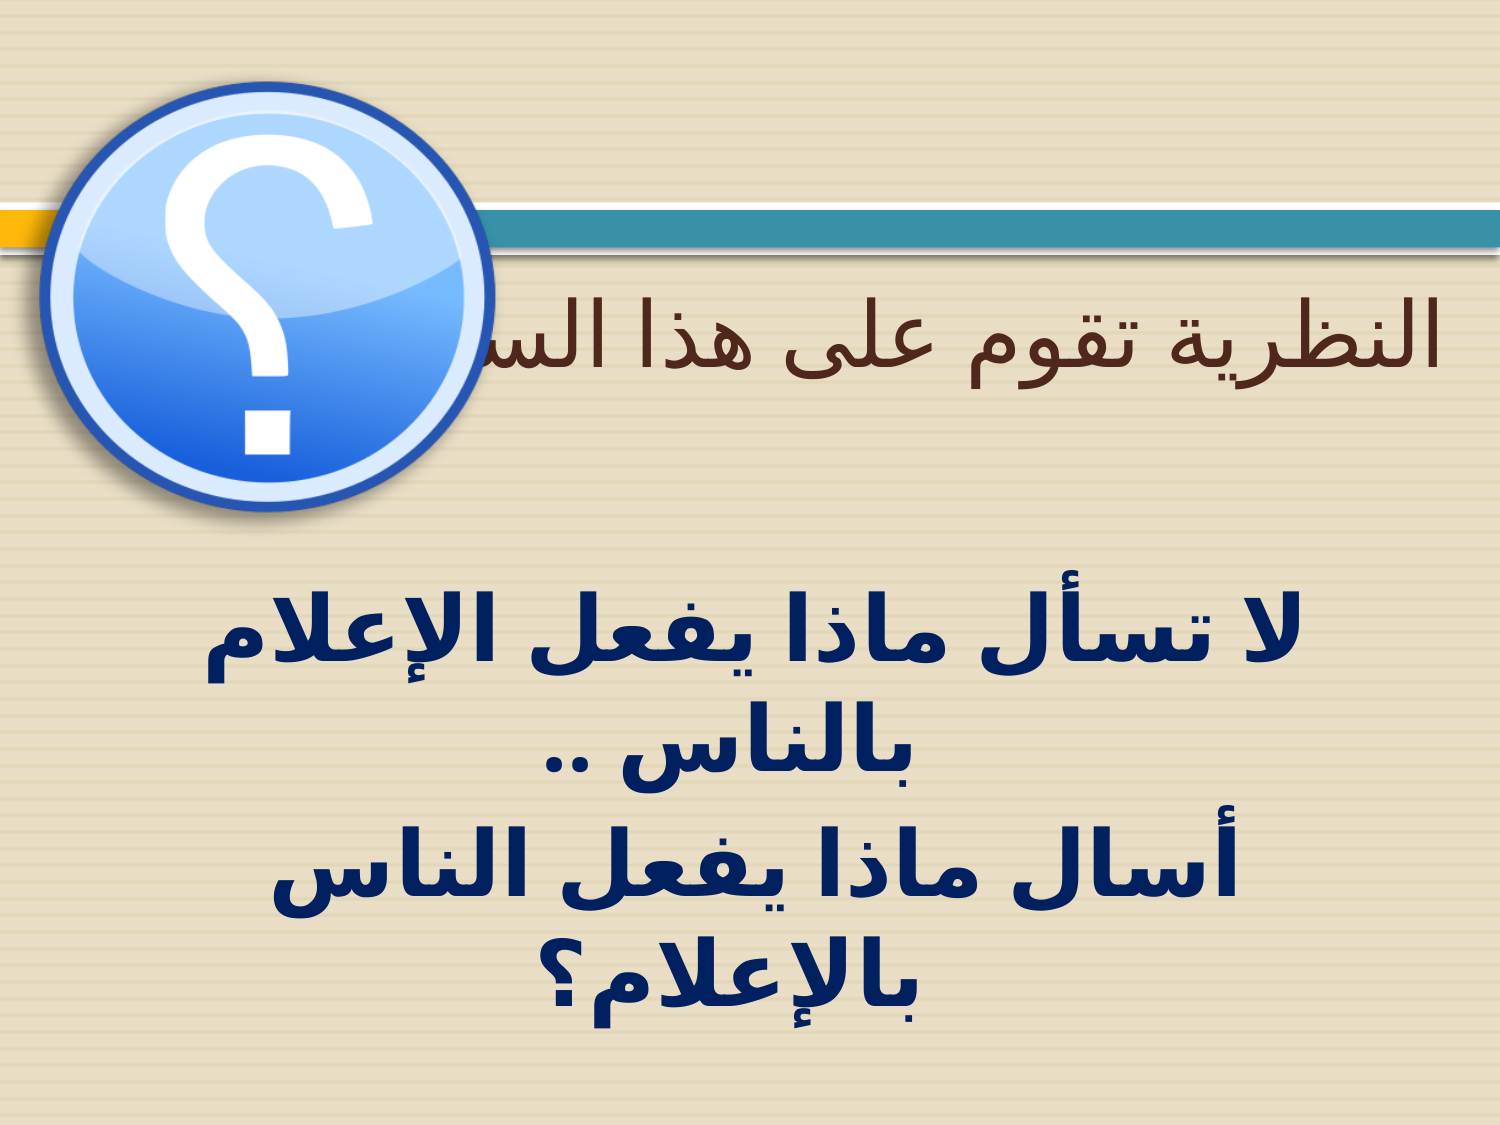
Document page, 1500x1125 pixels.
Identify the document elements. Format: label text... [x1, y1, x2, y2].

title النظرية تقوم على هذا السؤال: [530, 249, 1463, 413]
picture [0, 54, 526, 547]
list لا تسأل ماذا يفعل الإعلام بالناس .. أسال ماذا يفعل الناس بالإعلام؟ [87, 437, 1425, 1125]
